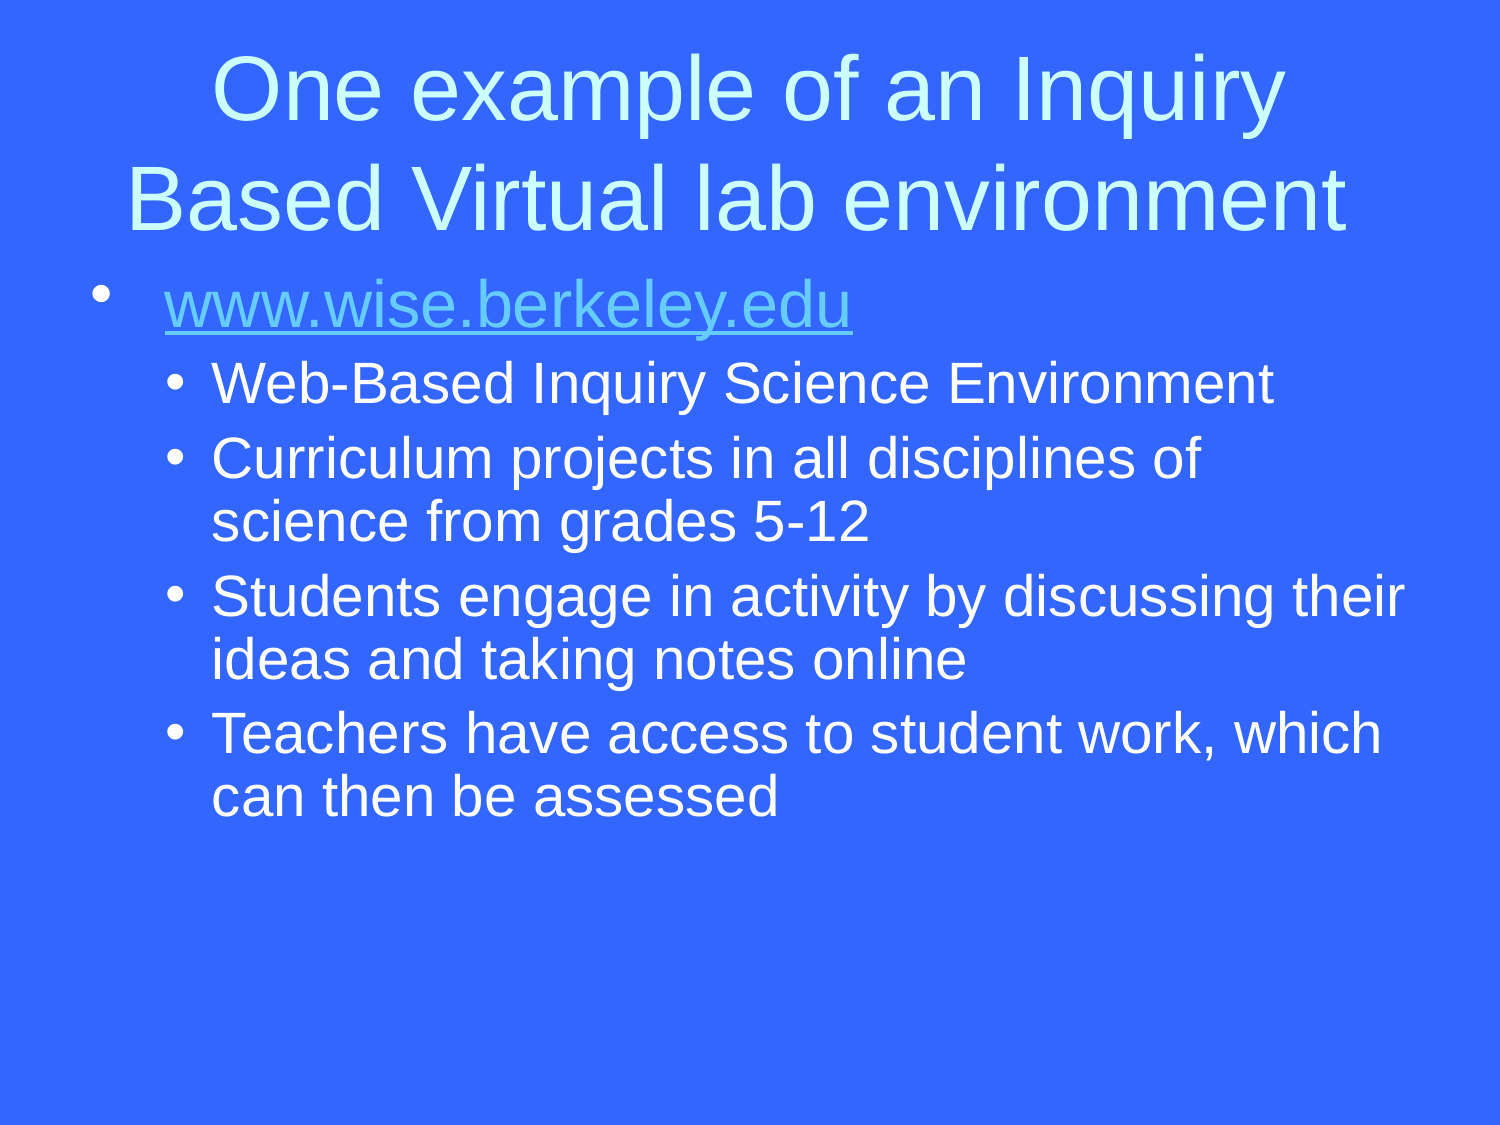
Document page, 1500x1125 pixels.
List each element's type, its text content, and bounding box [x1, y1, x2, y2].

title One example of an Inquiry Based Virtual lab environment [74, 44, 1426, 233]
list www.wise.berkeley.edu Web-Based Inquiry Science Environment Curriculum projects in all disciplines of science from grades 5-12 Students engage in activity by discussing their ideas and taking notes online Teachers have access to student work, which can then be assessed [74, 262, 1426, 1006]
